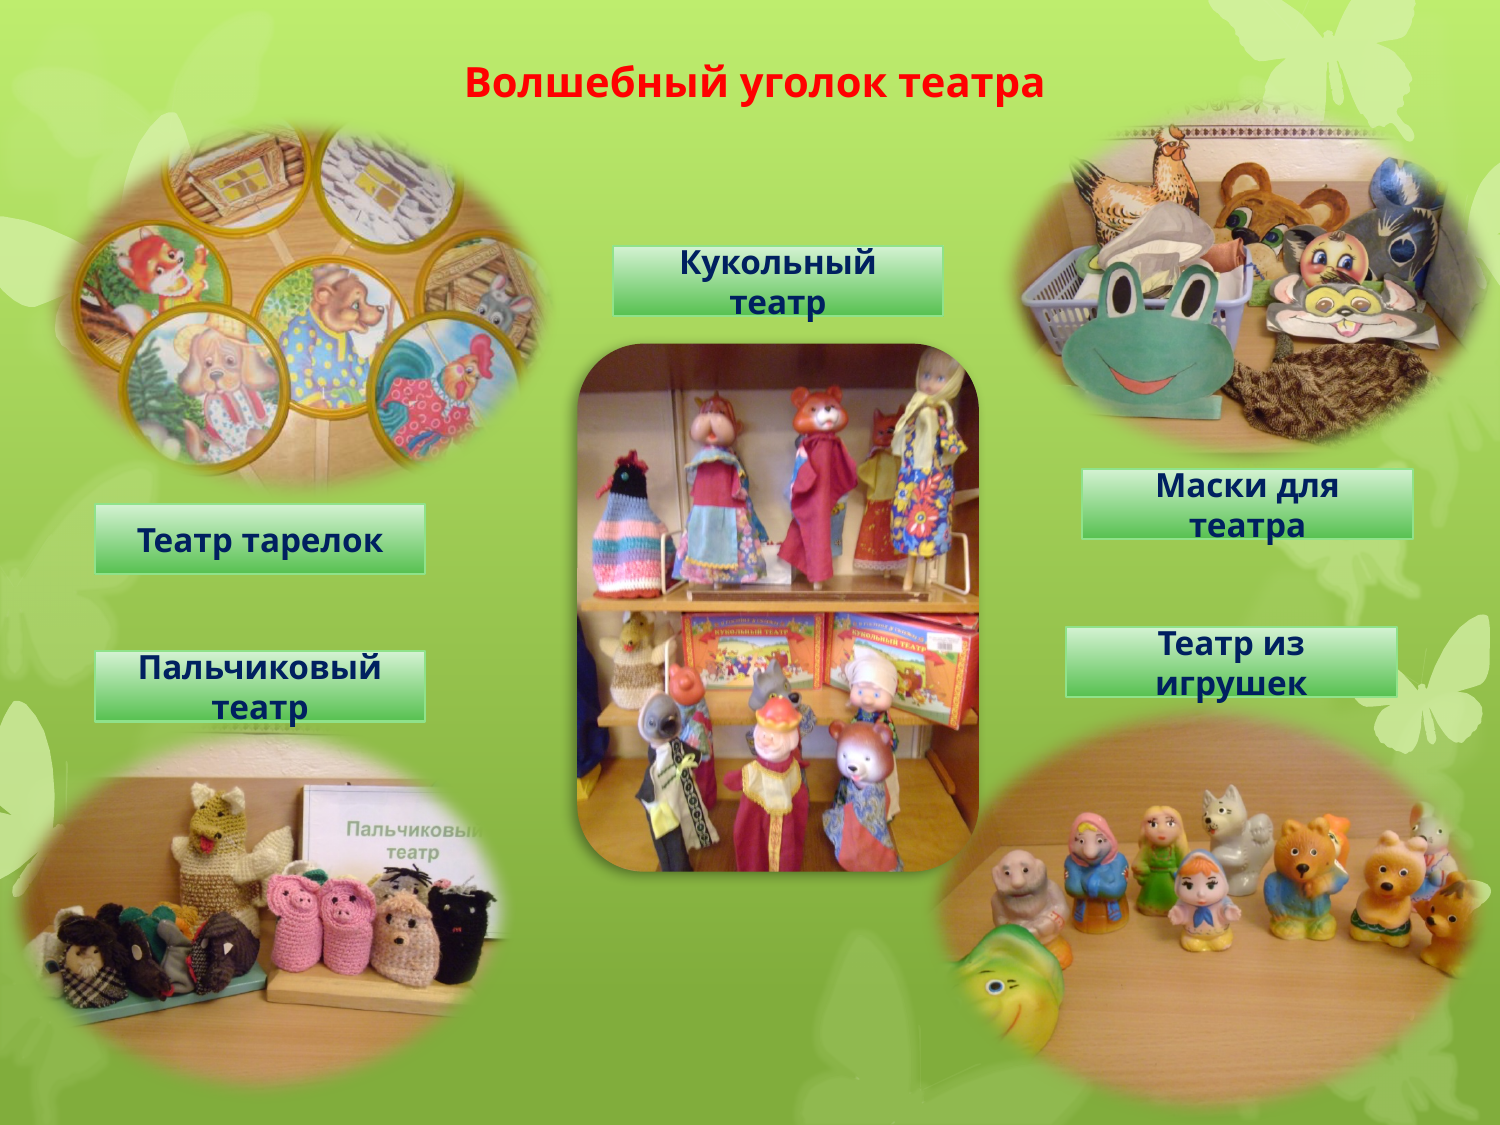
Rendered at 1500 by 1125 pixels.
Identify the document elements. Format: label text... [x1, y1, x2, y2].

title Волшебный уголок театра [171, 7, 1339, 114]
text_box Кукольный театр [612, 245, 944, 317]
text_box Маски для театра [1081, 481, 1414, 540]
text_box Театр из игрушек [1065, 626, 1398, 692]
text_box Пальчиковый театр [94, 650, 426, 713]
picture [0, 714, 521, 1105]
picture [37, 112, 561, 505]
text_box Театр тарелок [94, 513, 426, 575]
picture [994, 91, 1500, 471]
picture [576, 343, 1494, 1125]
